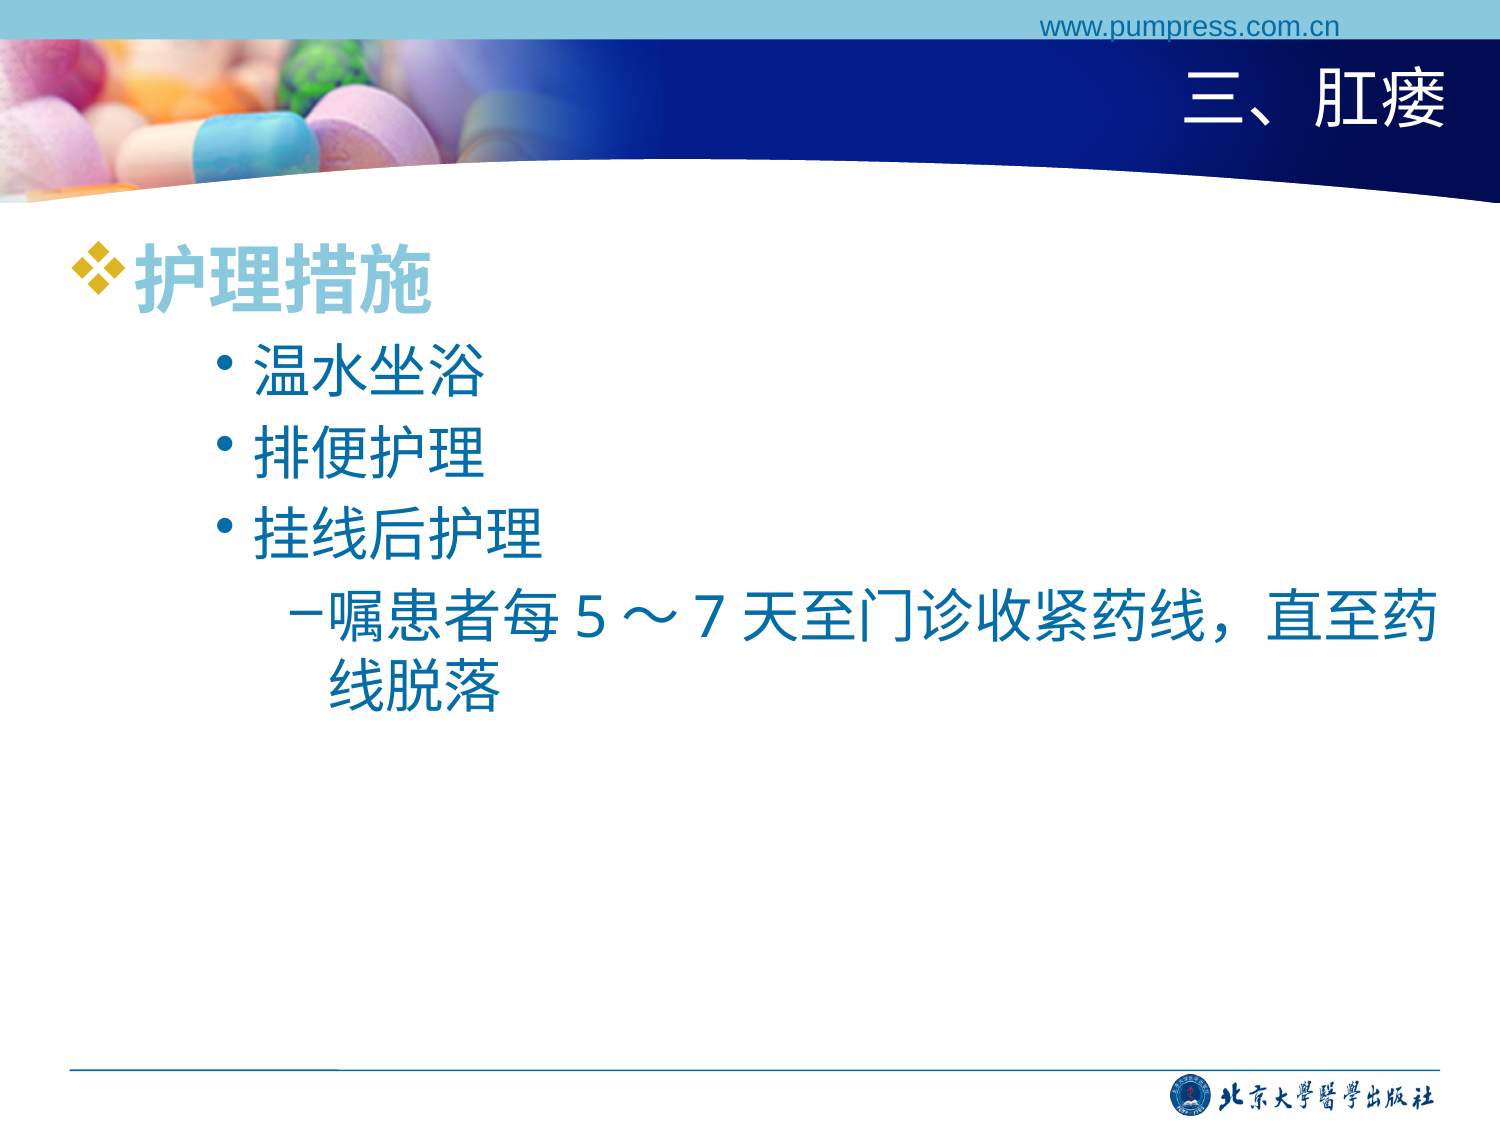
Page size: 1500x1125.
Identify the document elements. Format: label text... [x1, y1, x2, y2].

slide_number www.pumpress.com.cn [1025, 0, 1463, 38]
picture [0, 40, 1500, 203]
picture [1170, 1074, 1436, 1118]
list 护理措施 温水坐浴 排便护理 挂线后护理 嘱患者每5～7天至门诊收紧药线，直至药线脱落 [49, 224, 1500, 1026]
title 三、肛瘘 [137, 49, 1463, 143]
